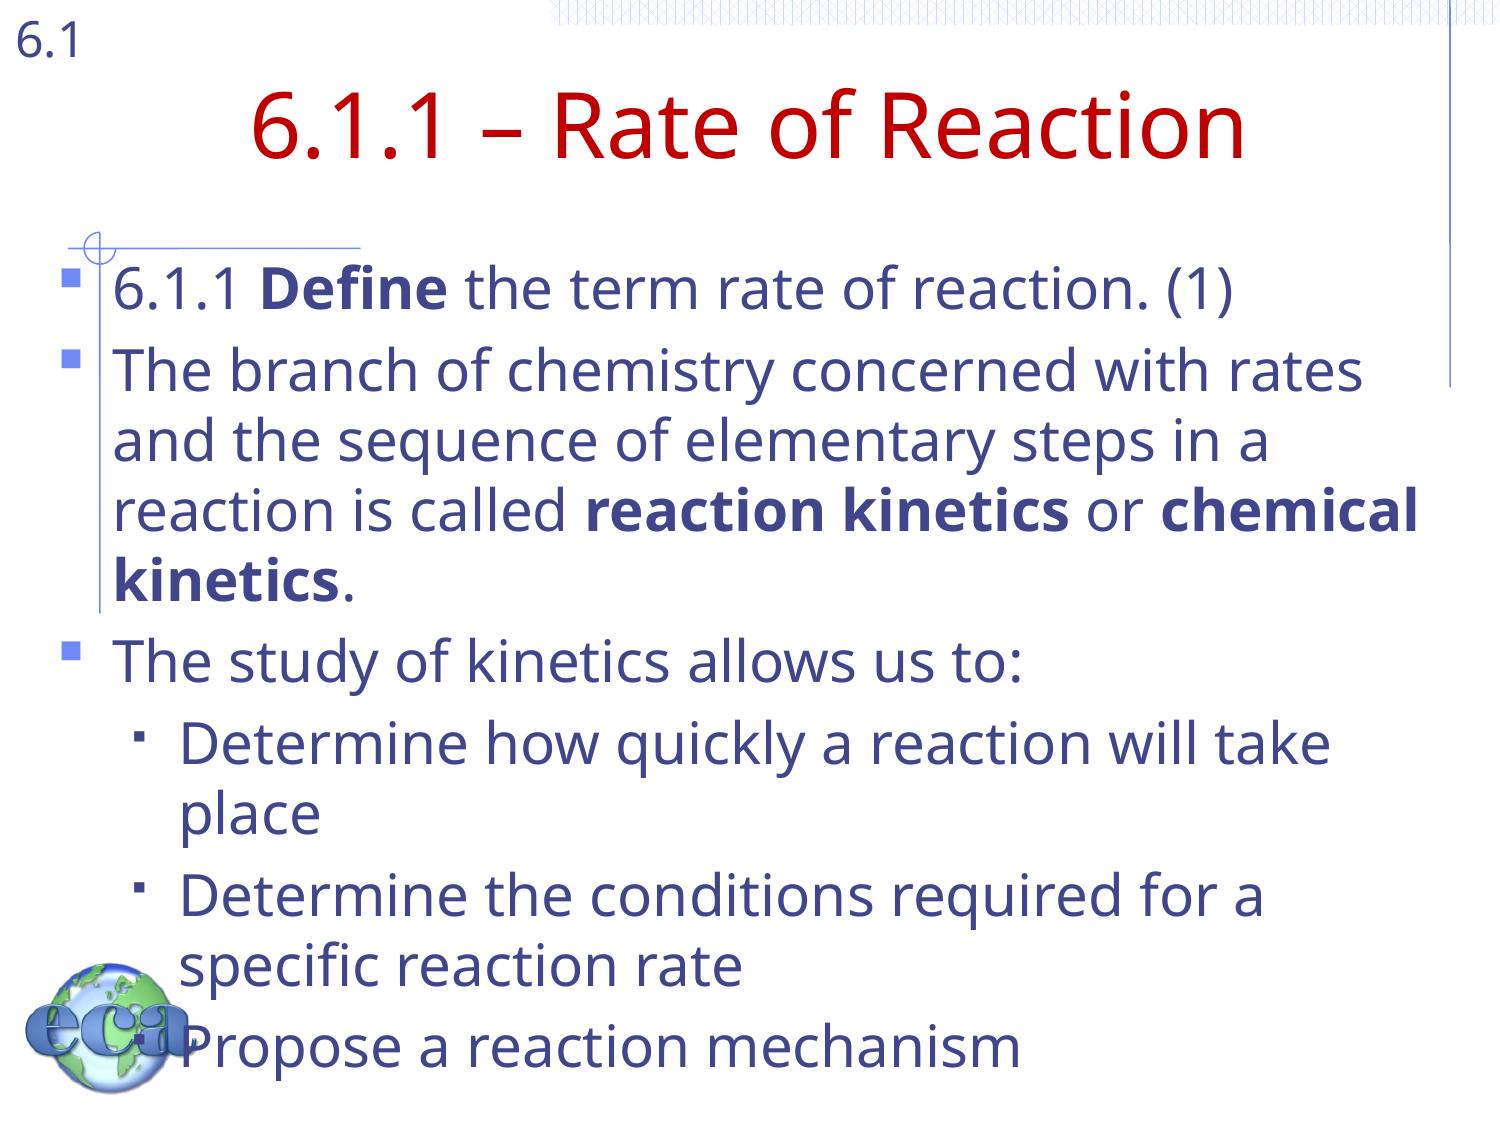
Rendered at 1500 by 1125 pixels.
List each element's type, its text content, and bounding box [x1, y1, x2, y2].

list 6.1.1 Define the term rate of reaction. (1) The branch of chemistry concerned with rates and the sequence of elementary steps in a reaction is called reaction kinetics or chemical kinetics. The study of kinetics allows us to: Determine how quickly a reaction will take place Determine the conditions required for a specific reaction rate Propose a reaction mechanism [41, 243, 1471, 965]
picture [23, 960, 200, 1096]
title 6.1.1 – Rate of Reaction [17, 49, 1483, 185]
